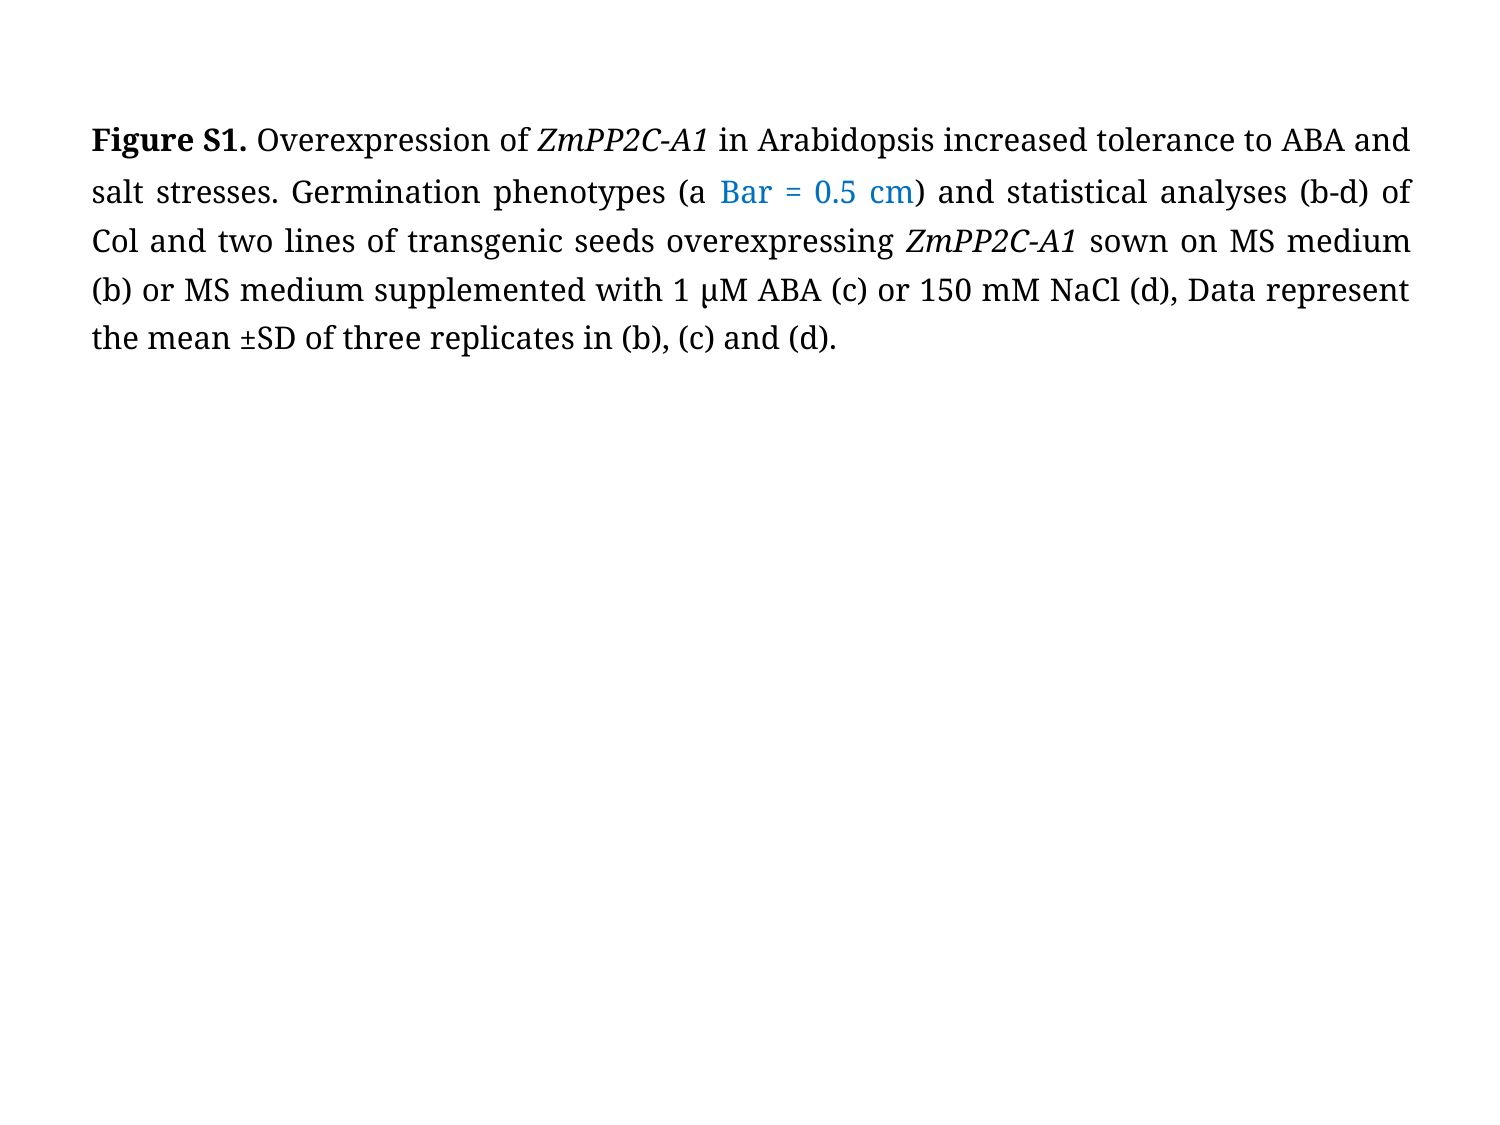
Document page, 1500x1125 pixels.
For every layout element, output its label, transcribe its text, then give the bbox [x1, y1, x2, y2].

list Figure S1. Overexpression of ZmPP2C-A1 in Arabidopsis increased tolerance to ABA and salt stresses. Germination phenotypes (a Bar = 0.5 cm) and statistical analyses (b-d) of Col and two lines of transgenic seeds overexpressing ZmPP2C-A1 sown on MS medium (b) or MS medium supplemented with 1 μM ABA (c) or 150 mM NaCl (d), Data represent the mean ±SD of three replicates in (b), (c) and (d). [76, 101, 1427, 845]
